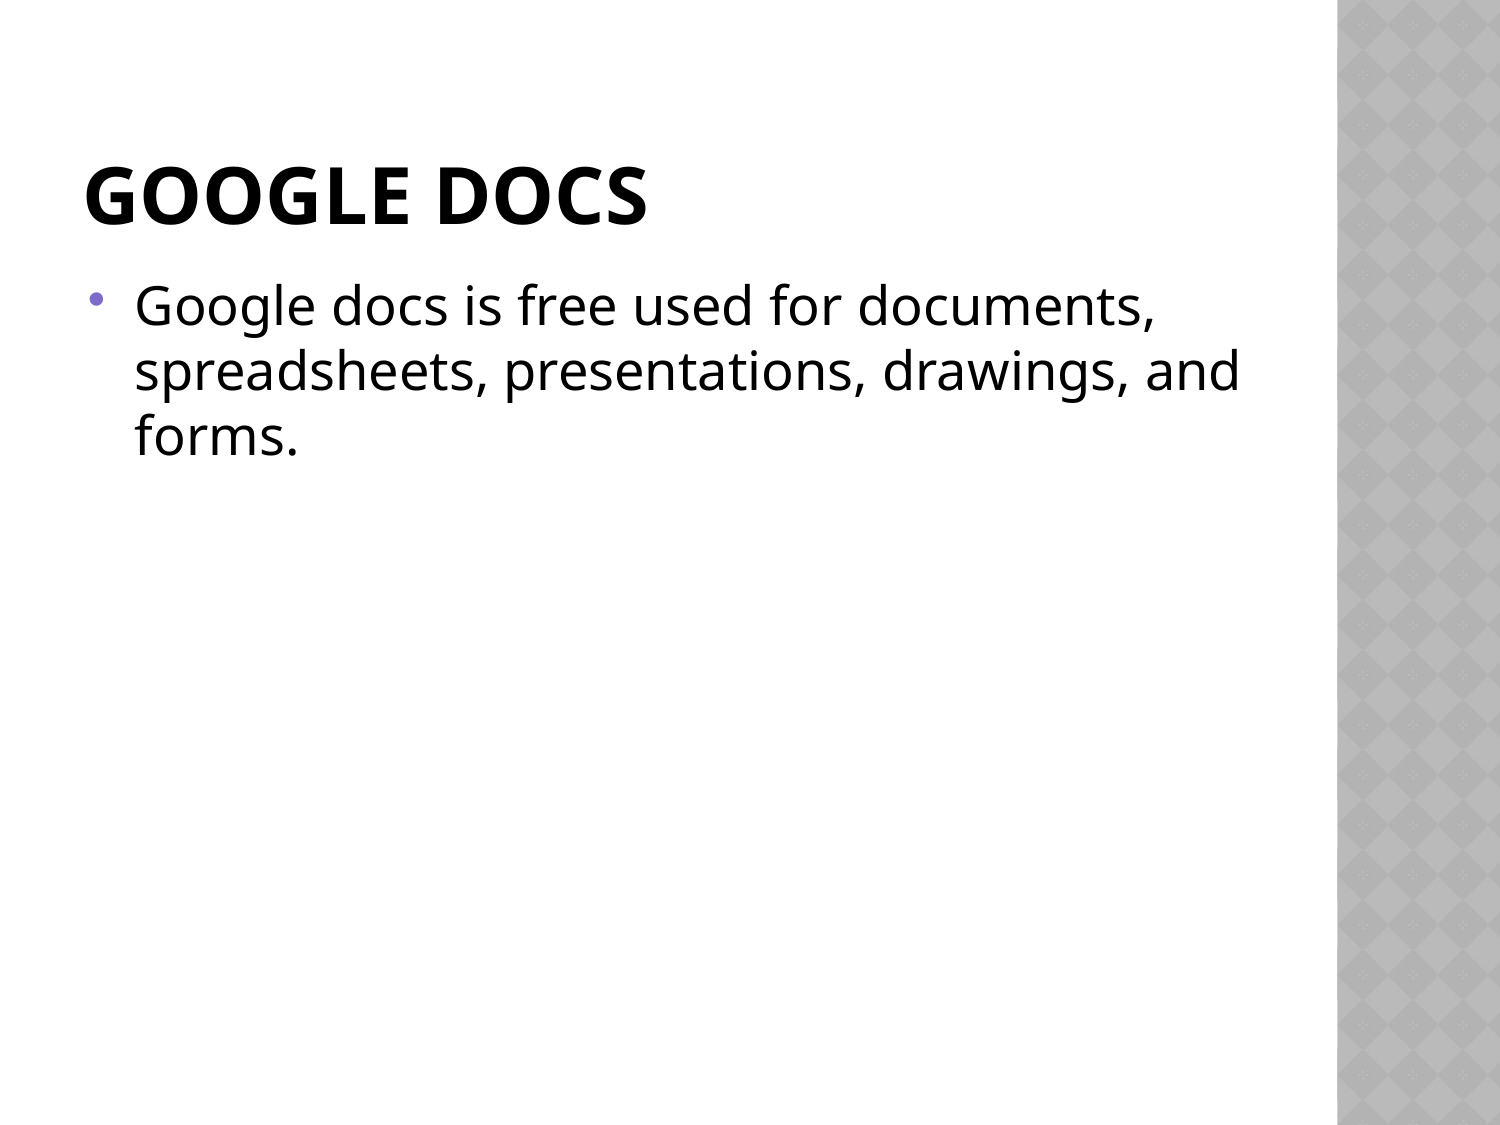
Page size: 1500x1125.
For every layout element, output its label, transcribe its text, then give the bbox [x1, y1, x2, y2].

list Google docs is free used for documents, spreadsheets, presentations, drawings, and forms. [75, 264, 1263, 1059]
title Google docs [75, 52, 1263, 240]
